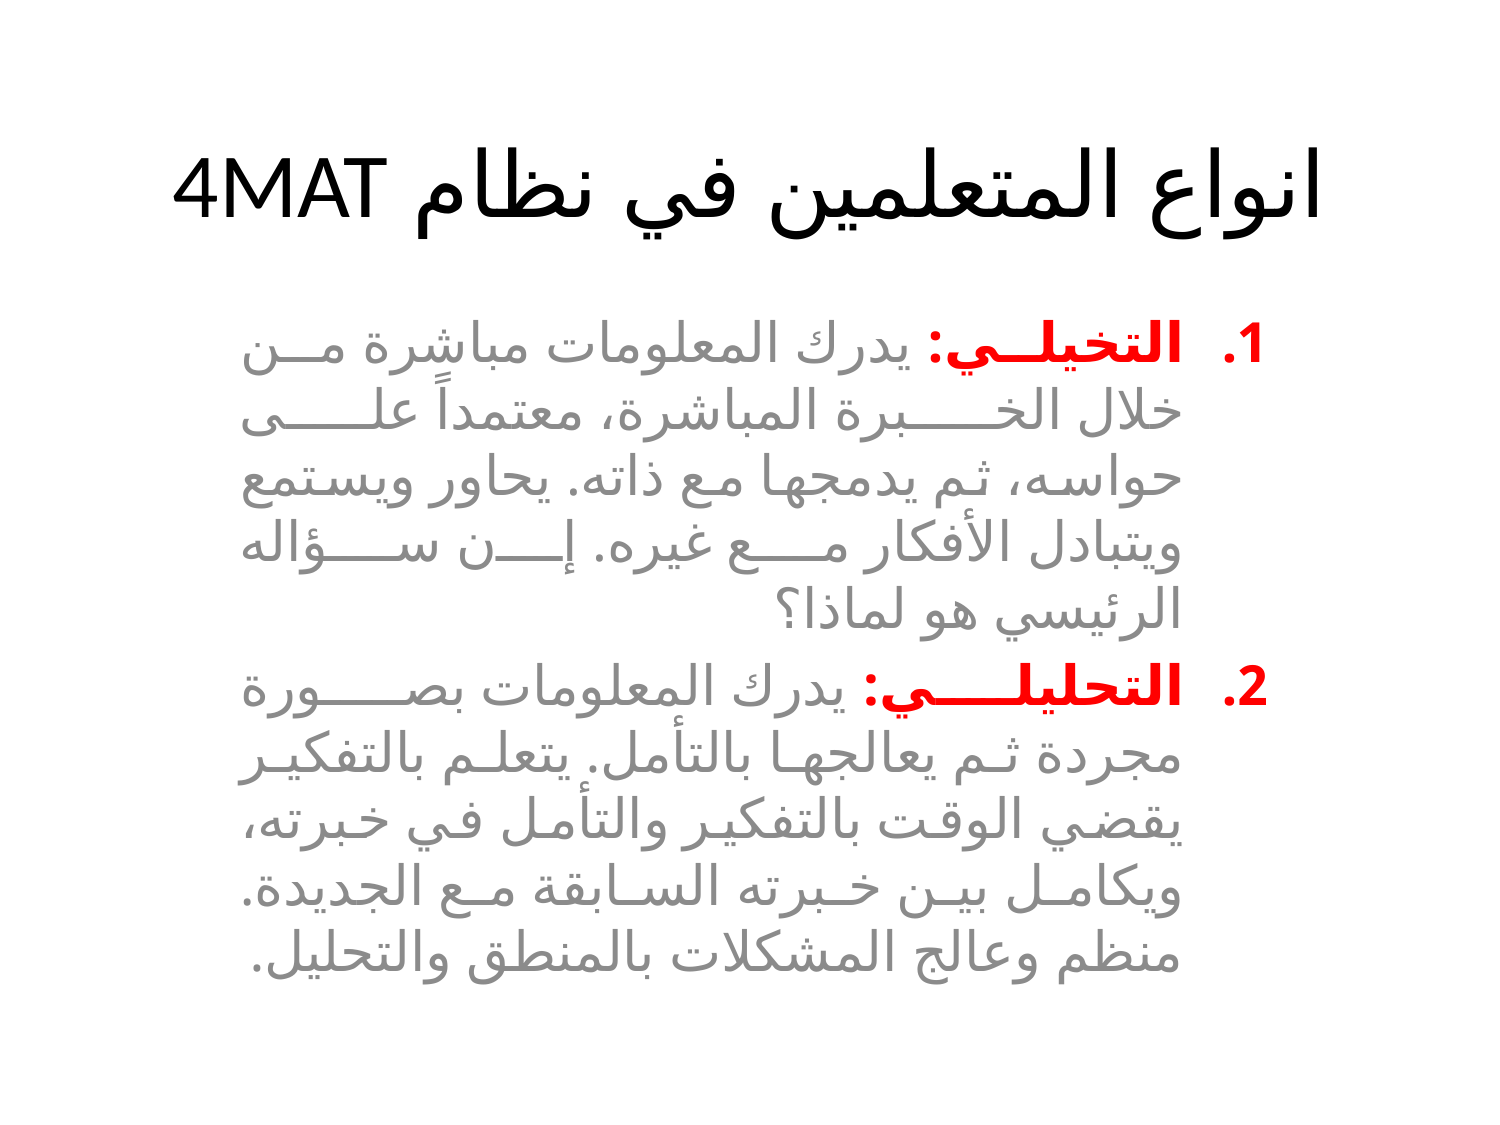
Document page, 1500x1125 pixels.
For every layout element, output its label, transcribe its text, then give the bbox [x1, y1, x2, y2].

title انواع المتعلمين في نظام 4MAT [112, 99, 1388, 263]
subtitle التخيلي: يدرك المعلومات مباشرة من خلال الخبرة المباشرة، معتمداً على حواسه، ثم يدمجها مع ذاته. يحاور ويستمع ويتبادل الأفكار مع غيره. إن سؤاله الرئيسي هو لماذا؟ التحليلي: يدرك المعلومات بصورة مجردة ثم يعالجها بالتأمل. يتعلم بالتفكير يقضي الوقت بالتفكير والتأمل في خبرته، ويكامل بين خبرته السابقة مع الجديدة. منظم وعالج المشكلات بالمنطق والتحليل. [225, 299, 1275, 1013]
